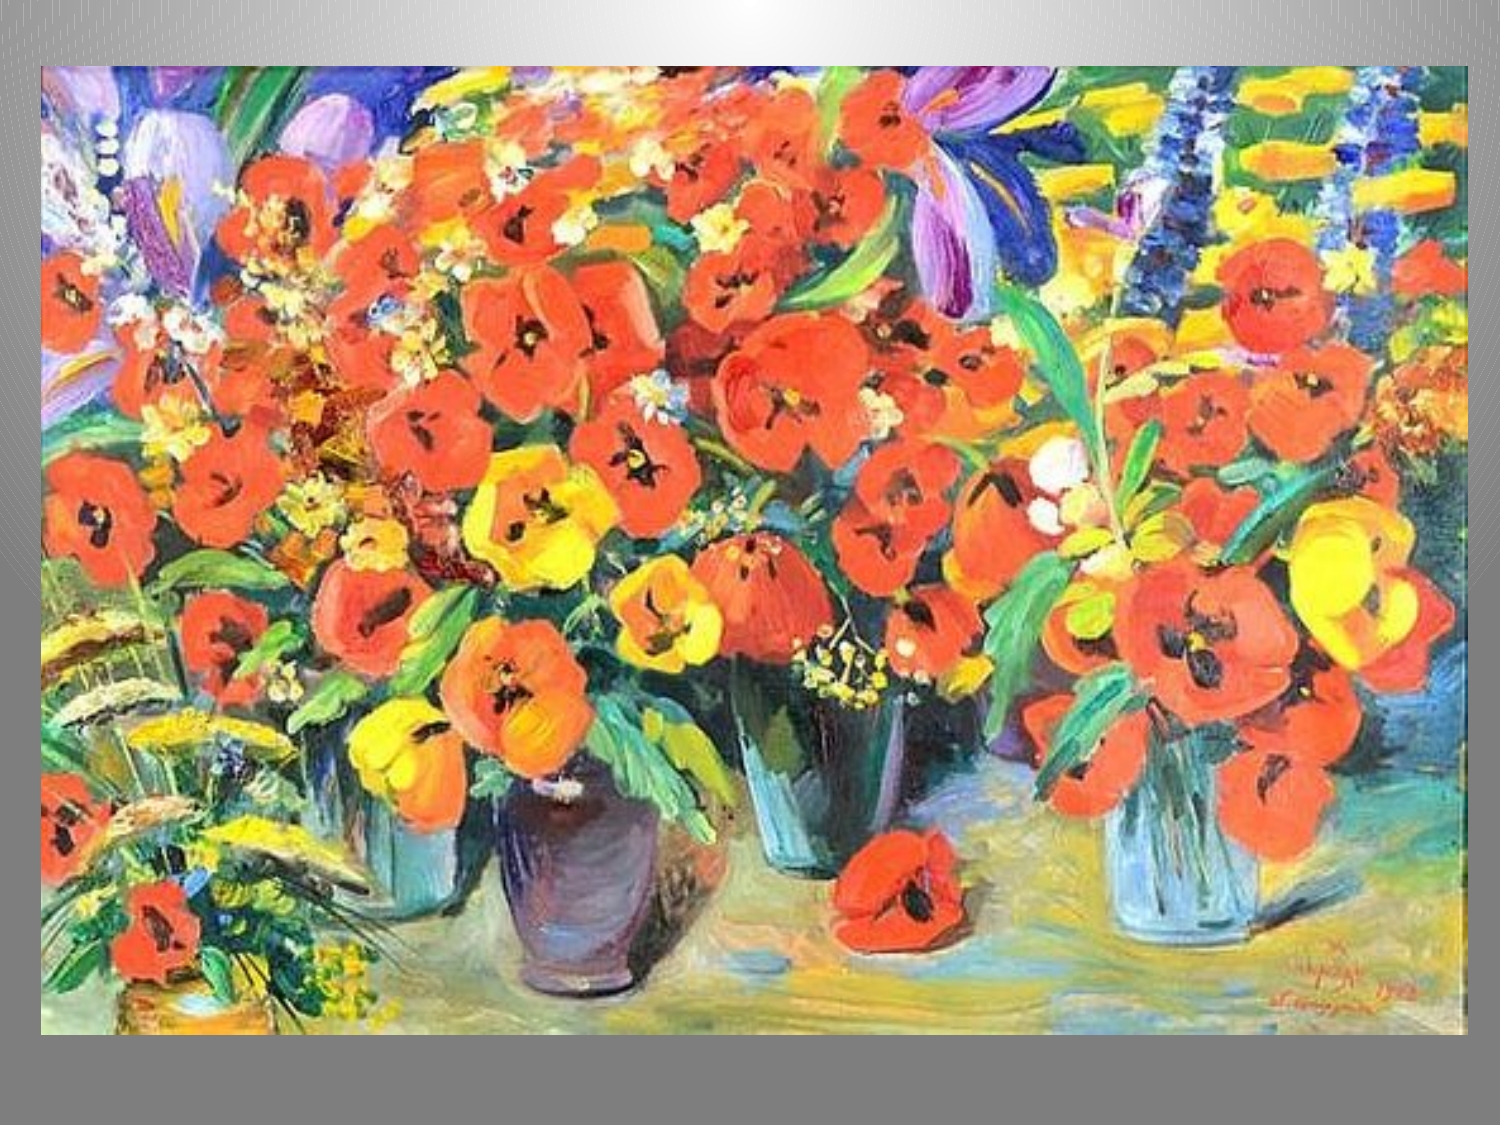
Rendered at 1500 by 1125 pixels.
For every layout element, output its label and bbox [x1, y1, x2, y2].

picture [41, 66, 1468, 1036]
